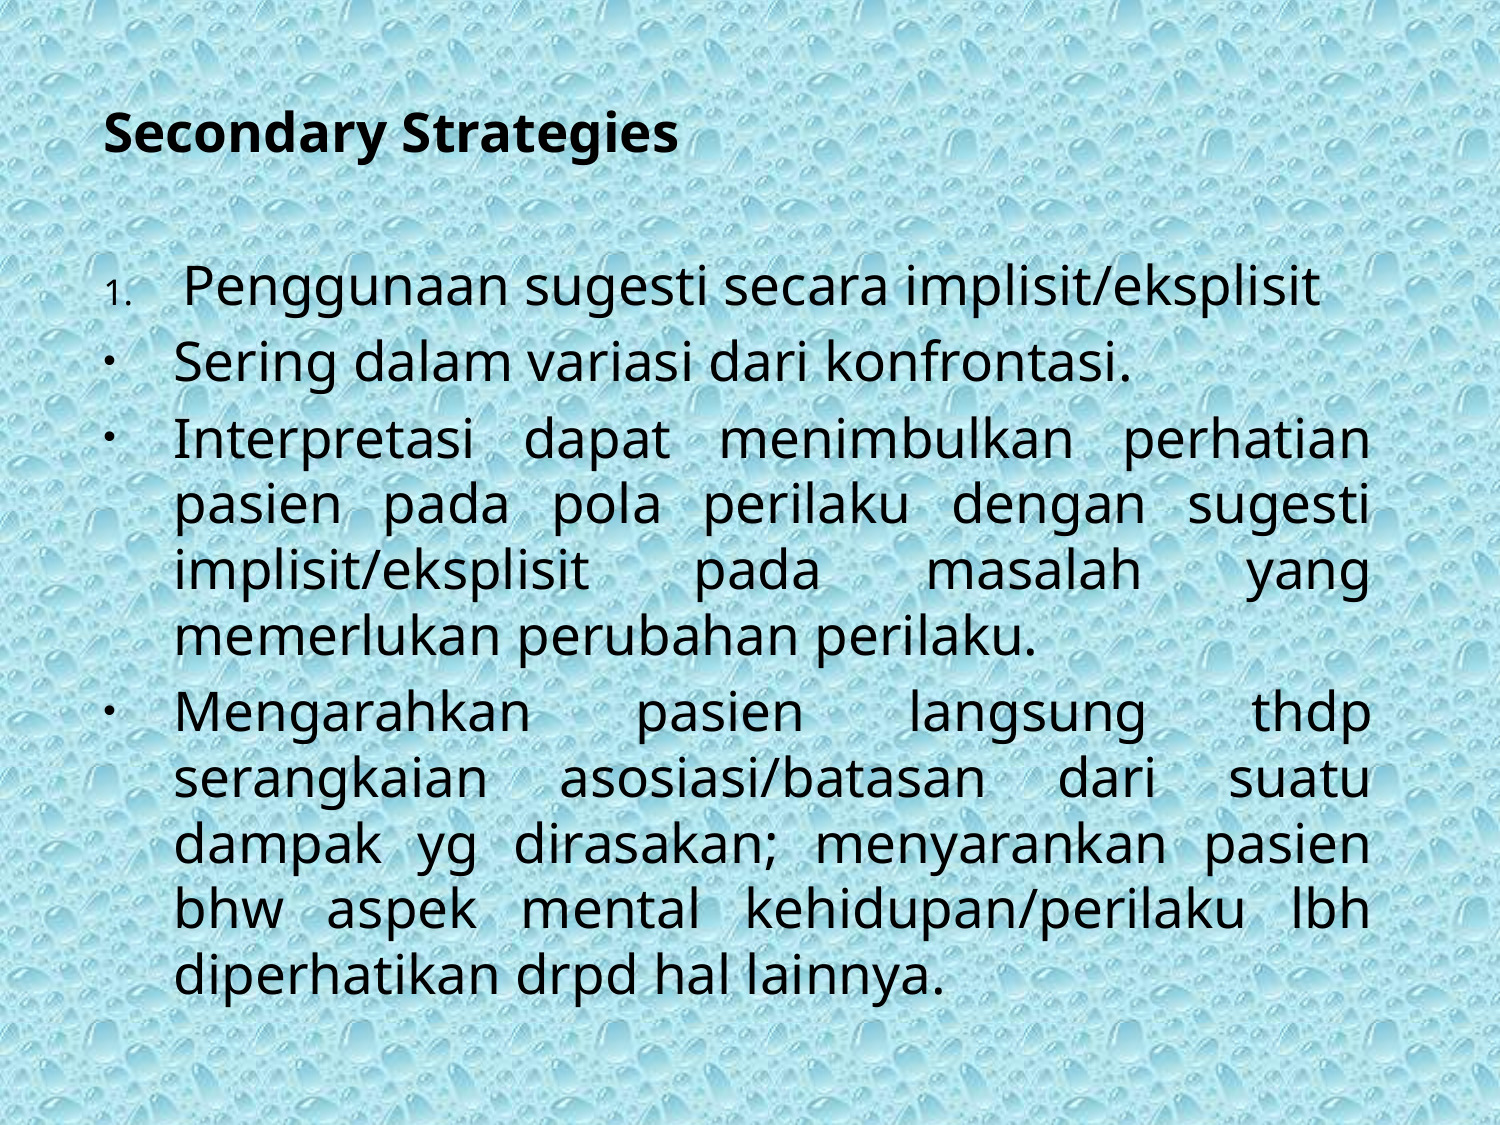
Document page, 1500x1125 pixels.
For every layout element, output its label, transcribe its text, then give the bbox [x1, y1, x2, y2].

picture [0, 0, 1500, 1125]
subtitle Secondary Strategies Penggunaan sugesti secara implisit/eksplisit Sering dalam variasi dari konfrontasi. Interpretasi dapat menimbulkan perhatian pasien pada pola perilaku dengan sugesti implisit/eksplisit pada masalah yang memerlukan perubahan perilaku. Mengarahkan pasien langsung thdp serangkaian asosiasi/batasan dari suatu dampak yg dirasakan; menyarankan pasien bhw aspek mental kehidupan/perilaku lbh diperhatikan drpd hal lainnya. [88, 90, 1388, 1024]
